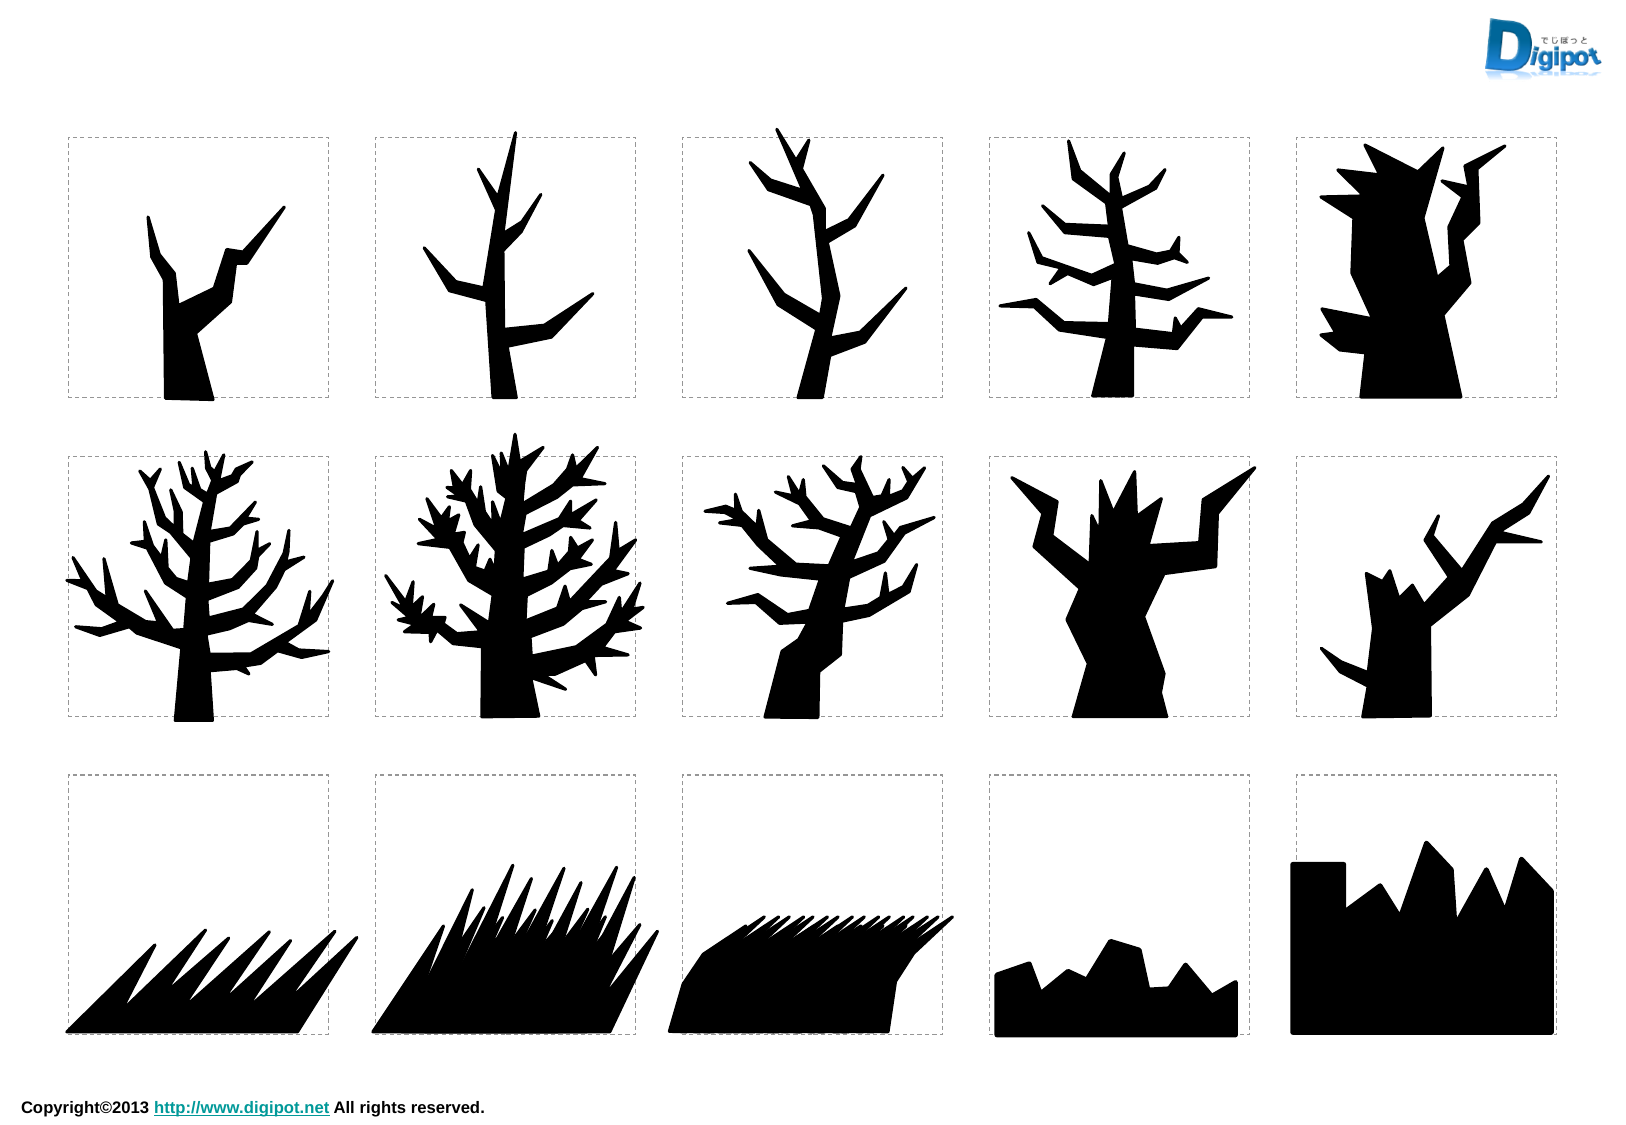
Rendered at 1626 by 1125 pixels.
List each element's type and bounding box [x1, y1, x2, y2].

text_box [422, 130, 595, 400]
text_box [145, 205, 287, 402]
text_box [747, 127, 908, 400]
text_box [939, 916, 953, 1033]
text_box [66, 930, 357, 1032]
text_box [1292, 843, 1552, 1033]
text_box [669, 925, 907, 1033]
picture [1485, 18, 1602, 82]
text_box [372, 864, 658, 1033]
text_box [997, 138, 1234, 399]
text_box [1319, 474, 1551, 719]
text_box [383, 432, 646, 719]
text_box [702, 454, 937, 720]
text_box [680, 916, 939, 1033]
text_box [1010, 465, 1257, 719]
text_box [1318, 143, 1507, 400]
text_box [996, 941, 1236, 1036]
text_box [64, 449, 335, 723]
